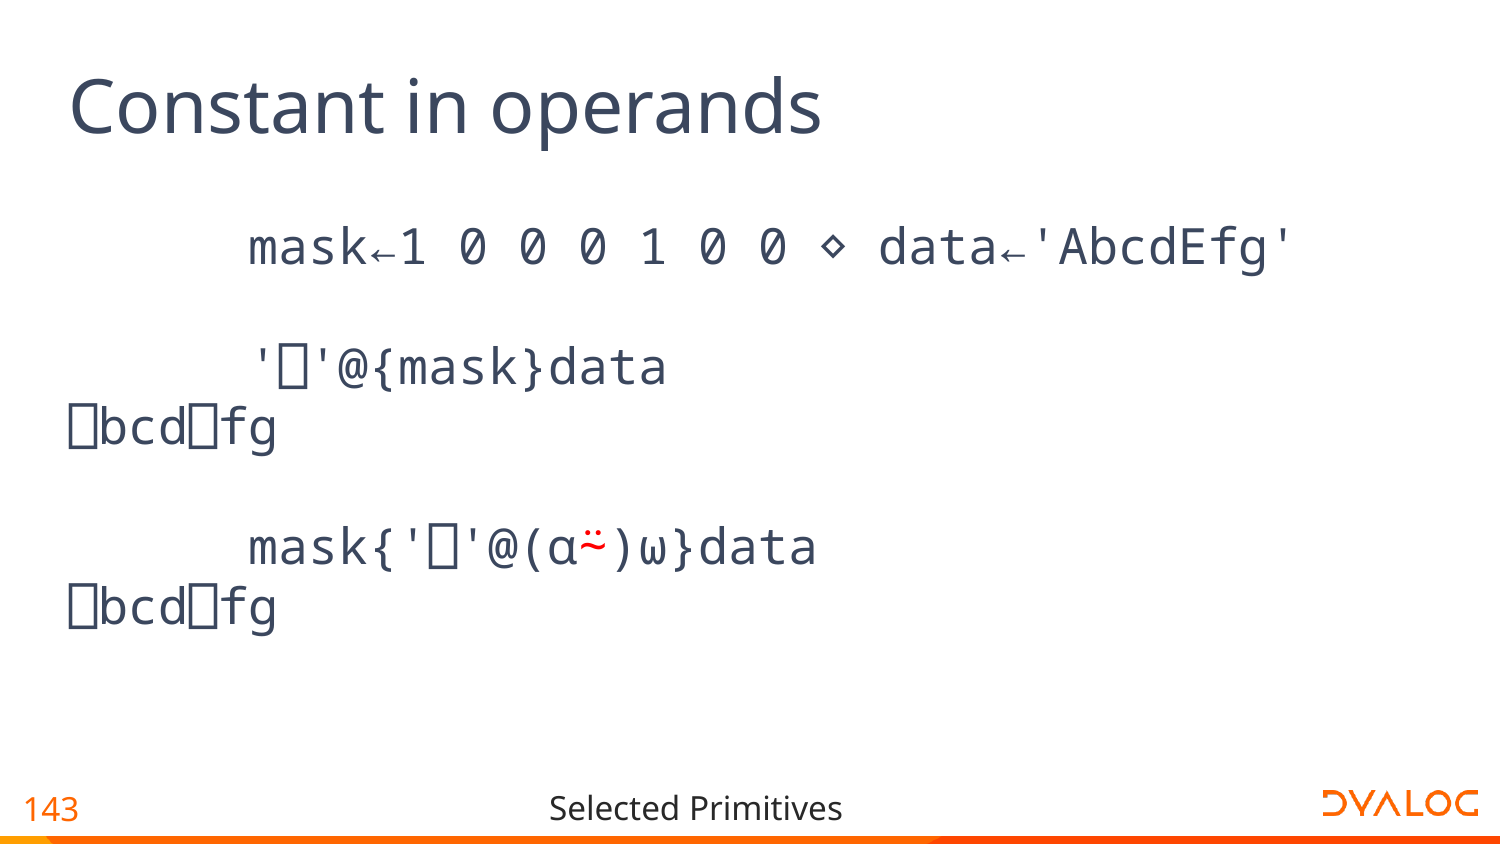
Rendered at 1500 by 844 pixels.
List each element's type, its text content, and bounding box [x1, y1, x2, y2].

title Constant in operands [53, 43, 1453, 157]
picture [0, 836, 1500, 844]
picture [1323, 790, 1478, 816]
list mask←1 0 0 0 1 0 0 ⋄ data←'AbcdEfg' '⎕'@{mask}data ⎕bcd⎕fg mask{'⎕'@(⍺⍨)⍵}data ⎕bcd⎕fg [53, 207, 1453, 740]
